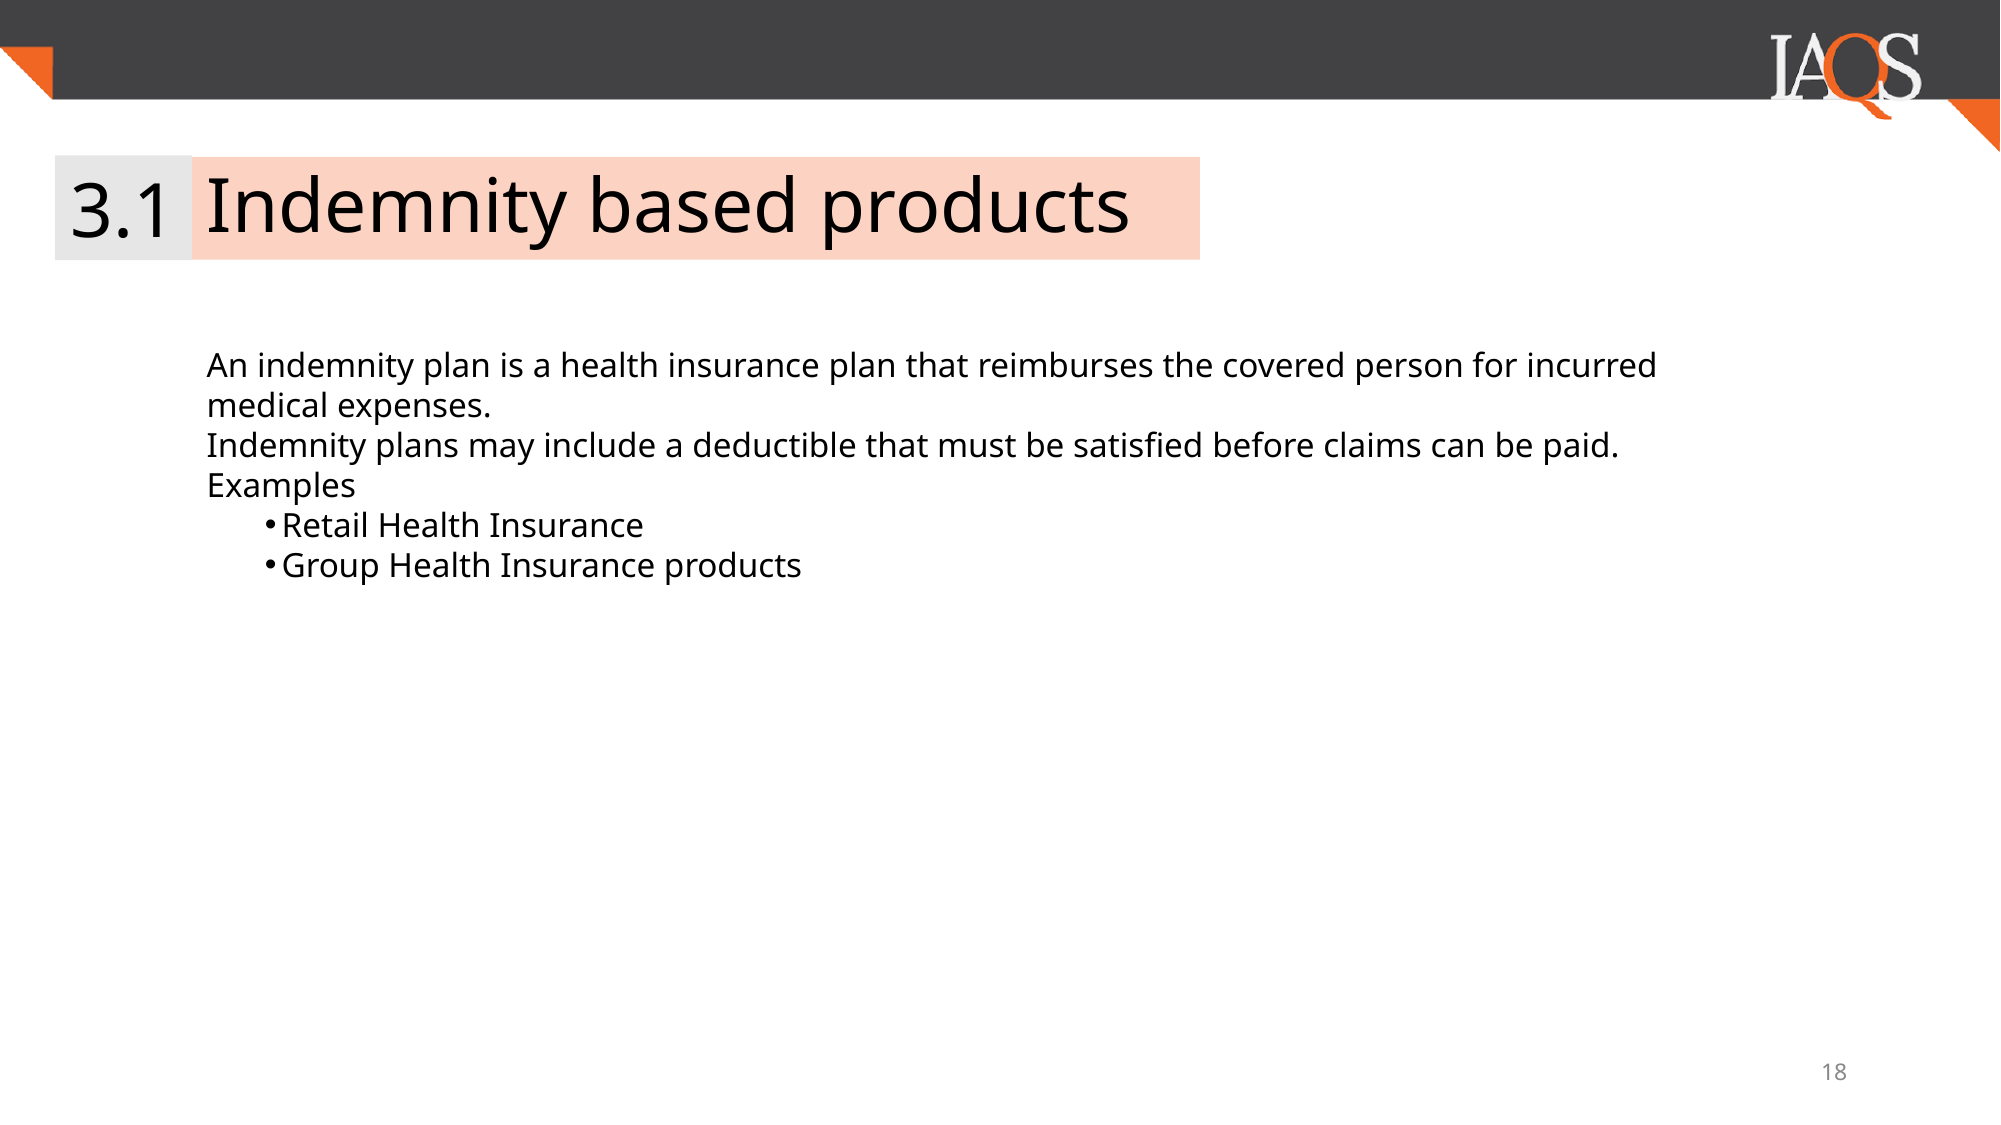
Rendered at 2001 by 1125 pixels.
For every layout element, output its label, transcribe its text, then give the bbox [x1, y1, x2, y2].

picture [0, 0, 2000, 152]
slide_number ‹#› [1412, 1042, 1863, 1103]
title Indemnity based products [192, 156, 1200, 260]
text_box 3.1 [55, 155, 192, 261]
text_box An indemnity plan is a health insurance plan that reimburses the covered person for incurred medical expenses. Indemnity plans may include a deductible that must be satisfied before claims can be paid. Examples Retail Health Insurance Group Health Insurance products [191, 336, 1701, 592]
